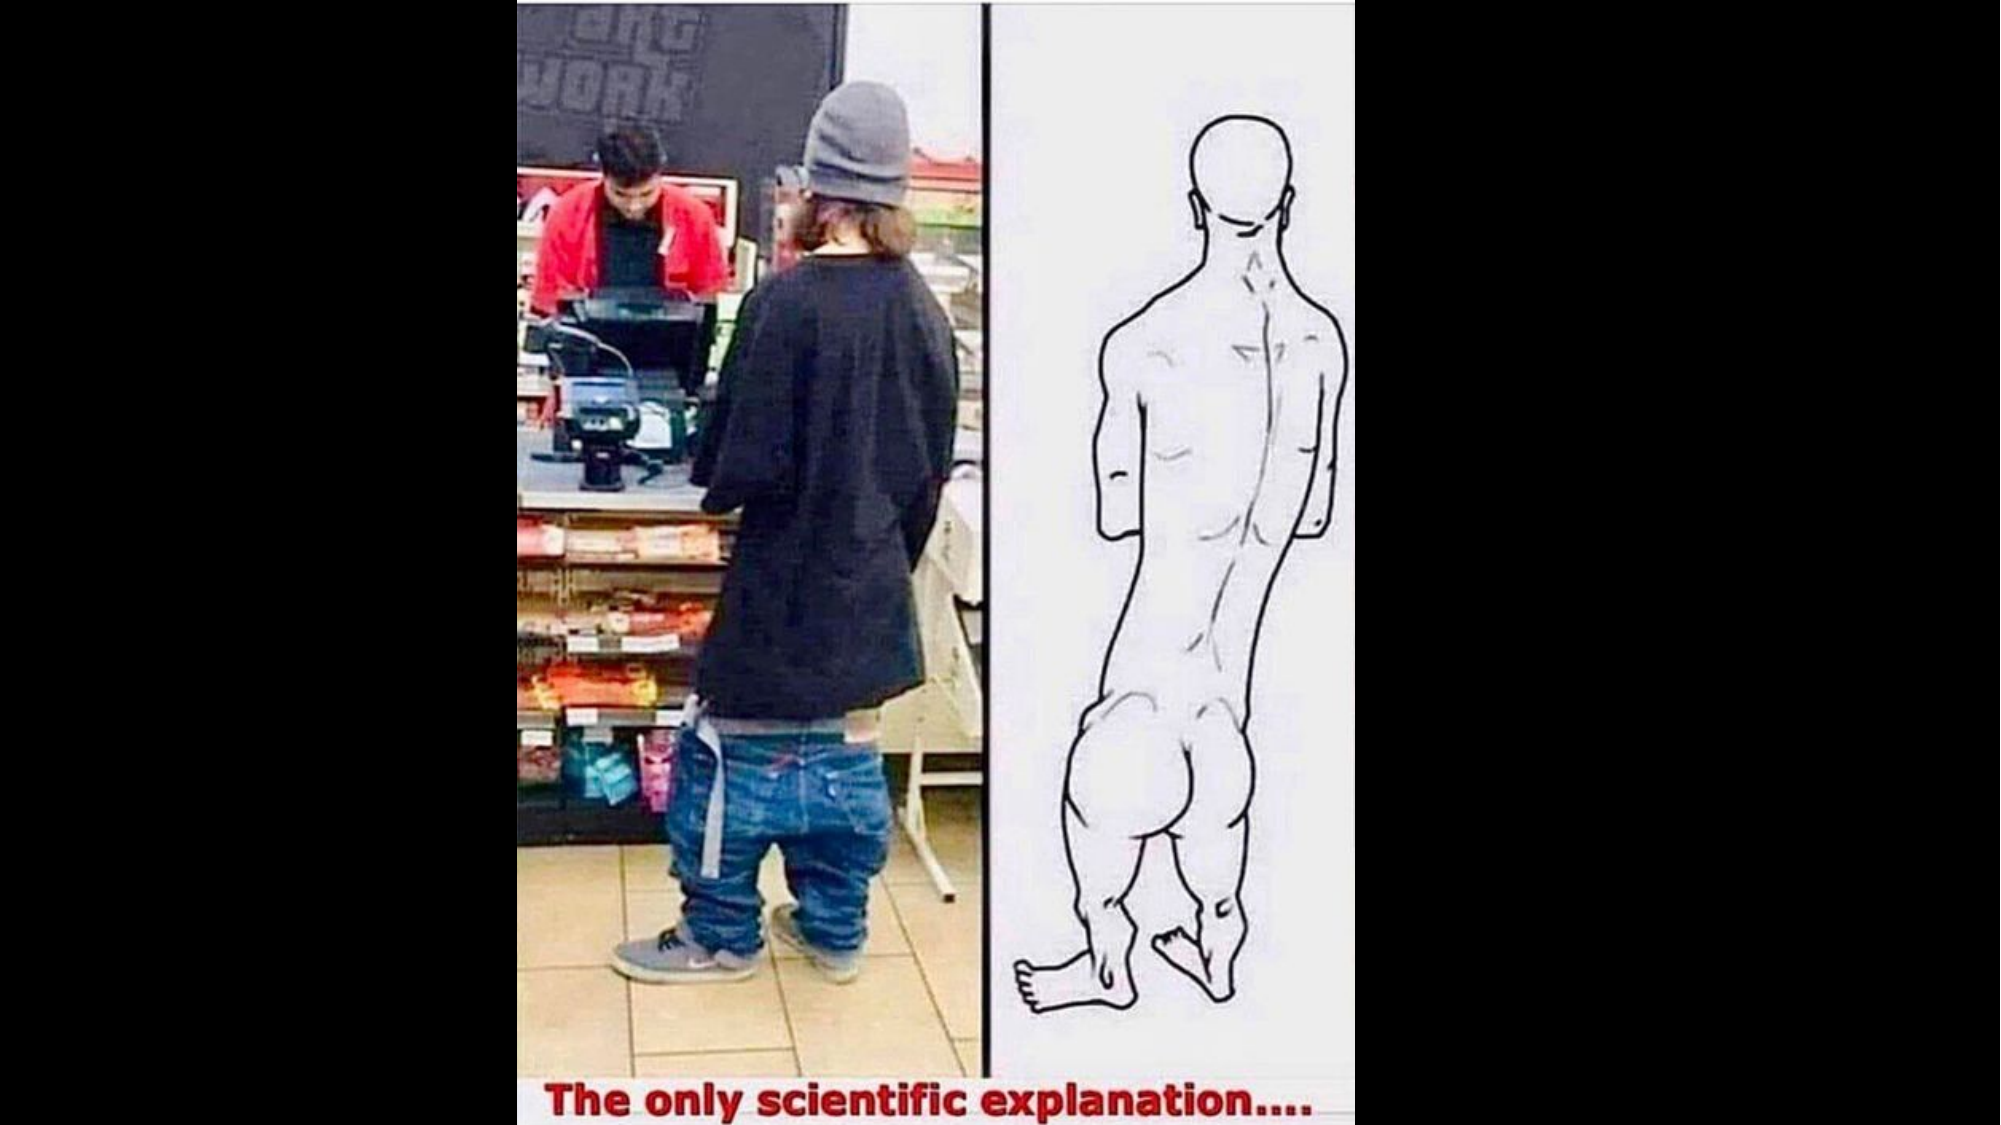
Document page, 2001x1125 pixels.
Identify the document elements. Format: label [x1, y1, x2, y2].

list [517, 0, 1355, 1125]
